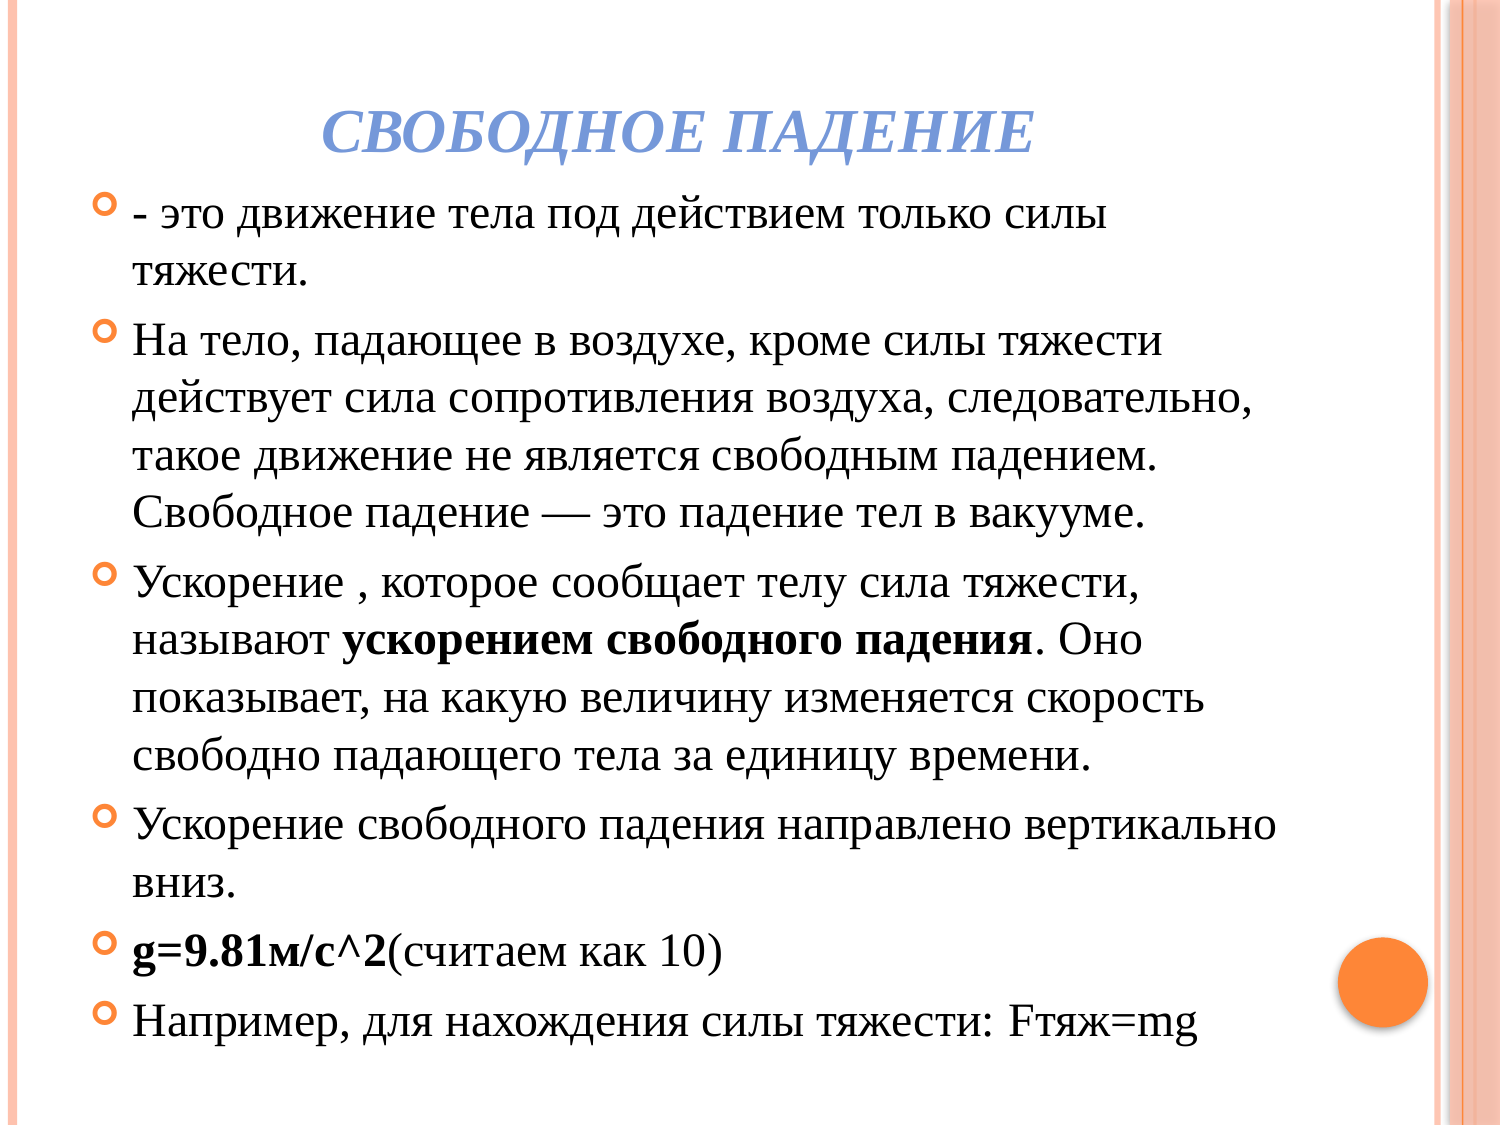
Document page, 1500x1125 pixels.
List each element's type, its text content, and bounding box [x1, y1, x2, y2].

list - это движение тела под действием только силы тяжести. На тело, падающее в воздухе, кроме силы тяжести действует сила сопротивления воздуха, следовательно, такое движение не является свободным падением. Свободное падение — это падение тел в вакууме. Ускорение , которое сообщает телу сила тяжести, называют ускорением свободного падения. Оно показывает, на какую величину изменяется скорость свободно падающего тела за единицу времени. Ускорение свободного падения направлено вертикально вниз. g=9.81м/с^2(считаем как 10) Например, для нахождения силы тяжести: Fтяж=mg [75, 172, 1300, 1062]
title Свободное падение [75, 45, 1300, 172]
